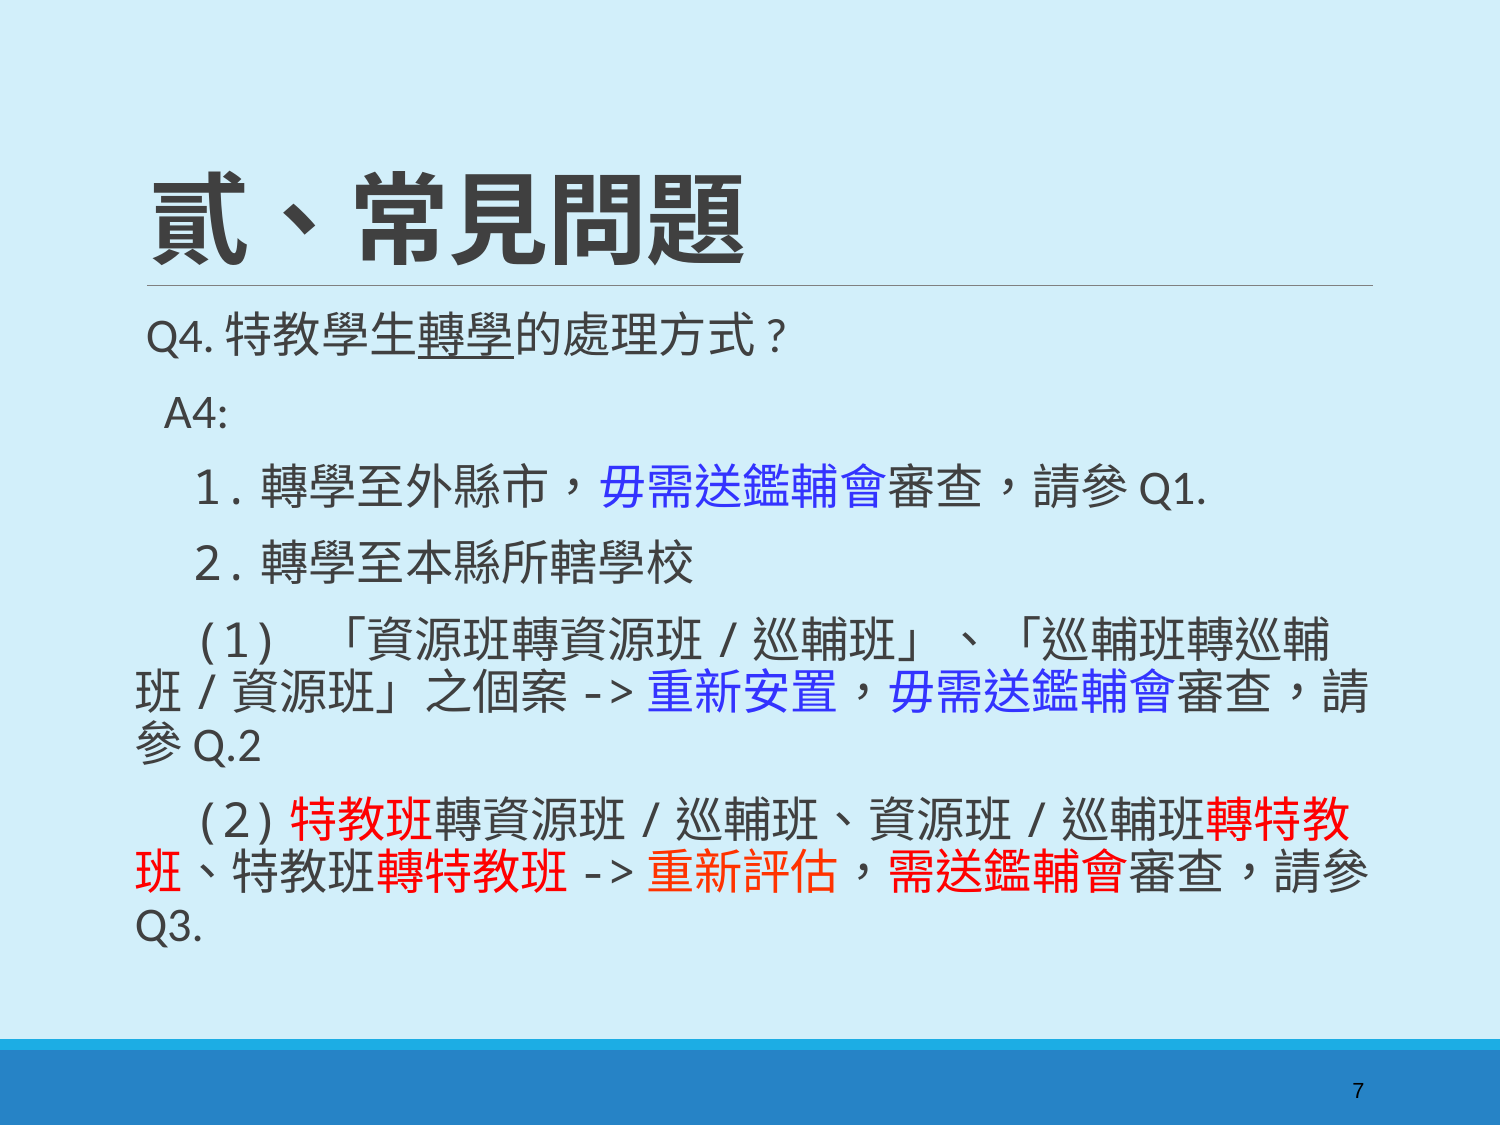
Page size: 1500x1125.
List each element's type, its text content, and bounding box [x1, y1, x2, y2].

list Q4.特教學生轉學的處理方式? A4: 1.轉學至外縣市，毋需送鑑輔會審查，請參Q1. 2.轉學至本縣所轄學校 (1) 「資源班轉資源班/巡輔班」、「巡輔班轉巡輔班/資源班」之個案->重新安置，毋需送鑑輔會審查，請參Q.2 (2)特教班轉資源班/巡輔班、資源班/巡輔班轉特教班、特教班轉特教班->重新評估，需送鑑輔會審查，請參Q3. [134, 302, 1373, 963]
slide_number 7 [1217, 1059, 1380, 1120]
title 貳、常見問題 [134, 47, 1373, 285]
